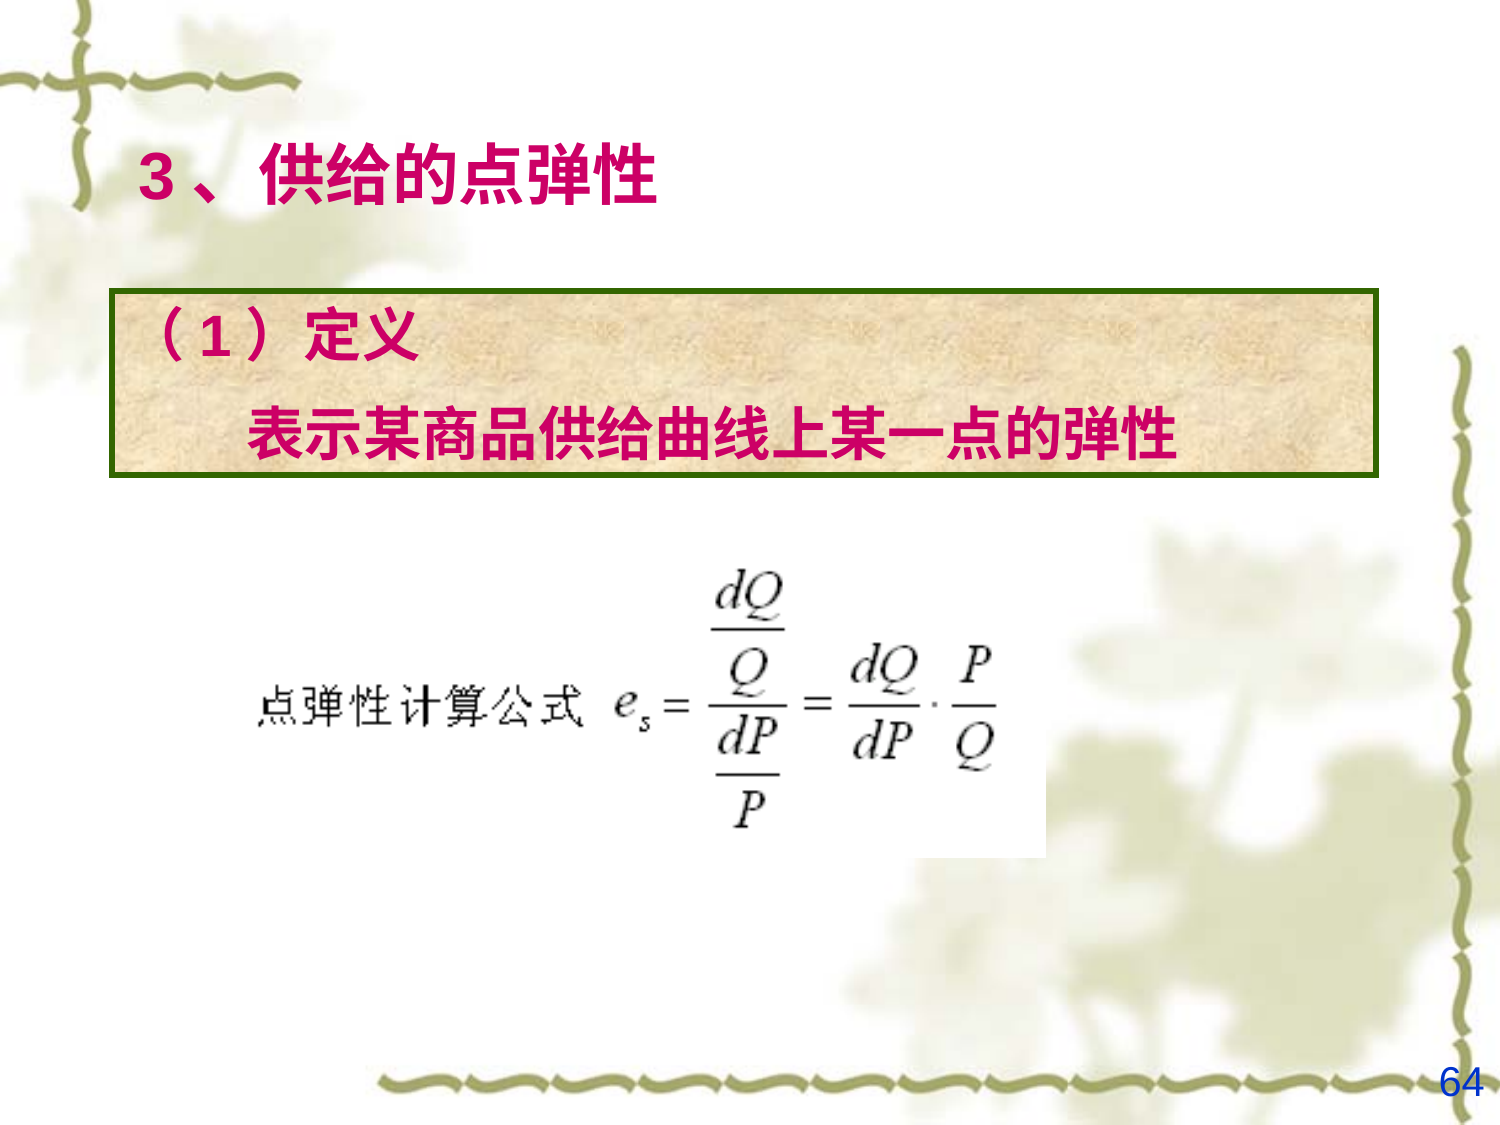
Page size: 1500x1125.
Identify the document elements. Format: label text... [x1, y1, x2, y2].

picture [0, 0, 1500, 1125]
text_box （1）定义 表示某商品供给曲线上某一点的弹性 [112, 290, 1376, 475]
slide_number 64 [1080, 1046, 1500, 1125]
title 3、供给的点弹性 [123, 125, 1436, 220]
